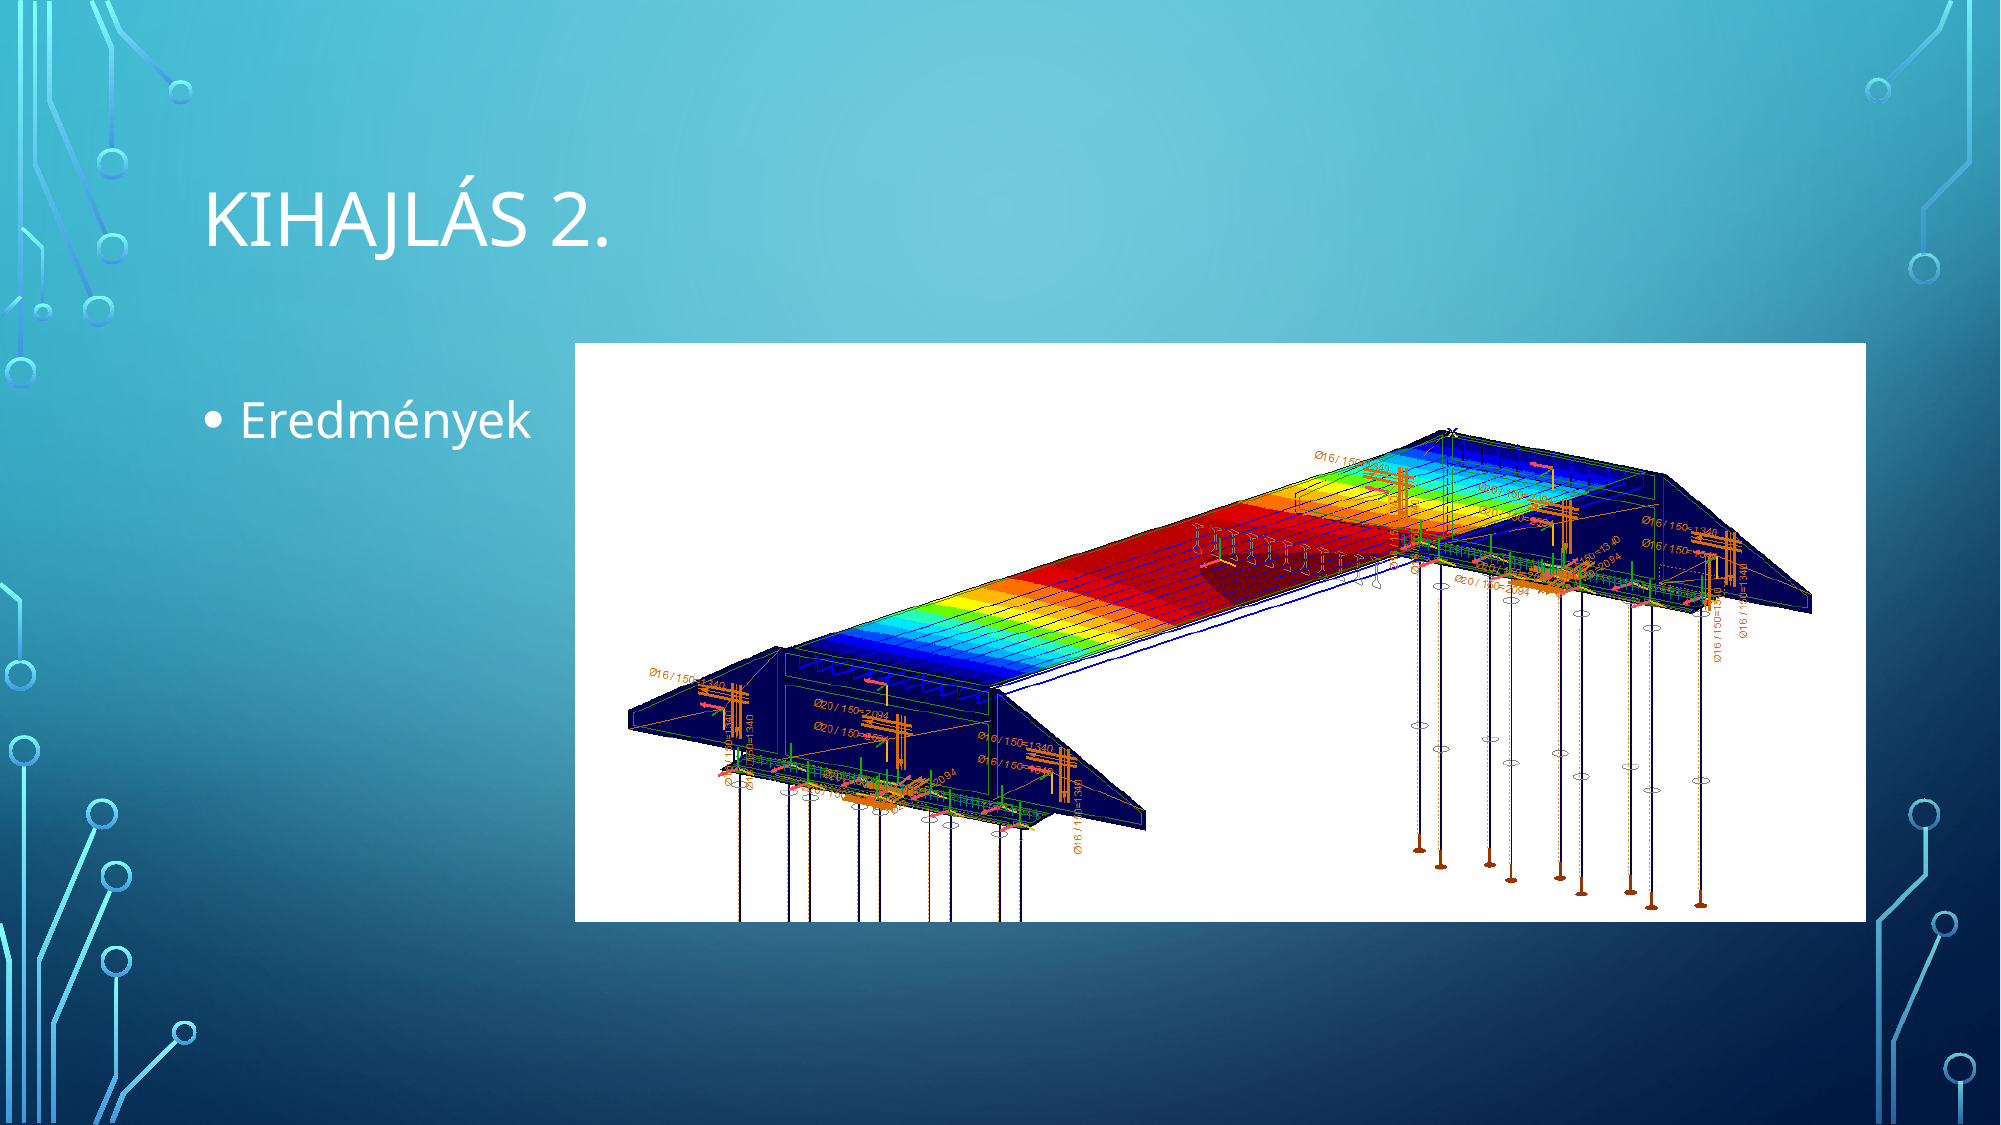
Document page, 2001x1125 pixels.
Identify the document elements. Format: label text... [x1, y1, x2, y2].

title Kihajlás 2. [187, 101, 1813, 344]
list Eredmények [187, 369, 1813, 950]
picture [574, 343, 1866, 922]
